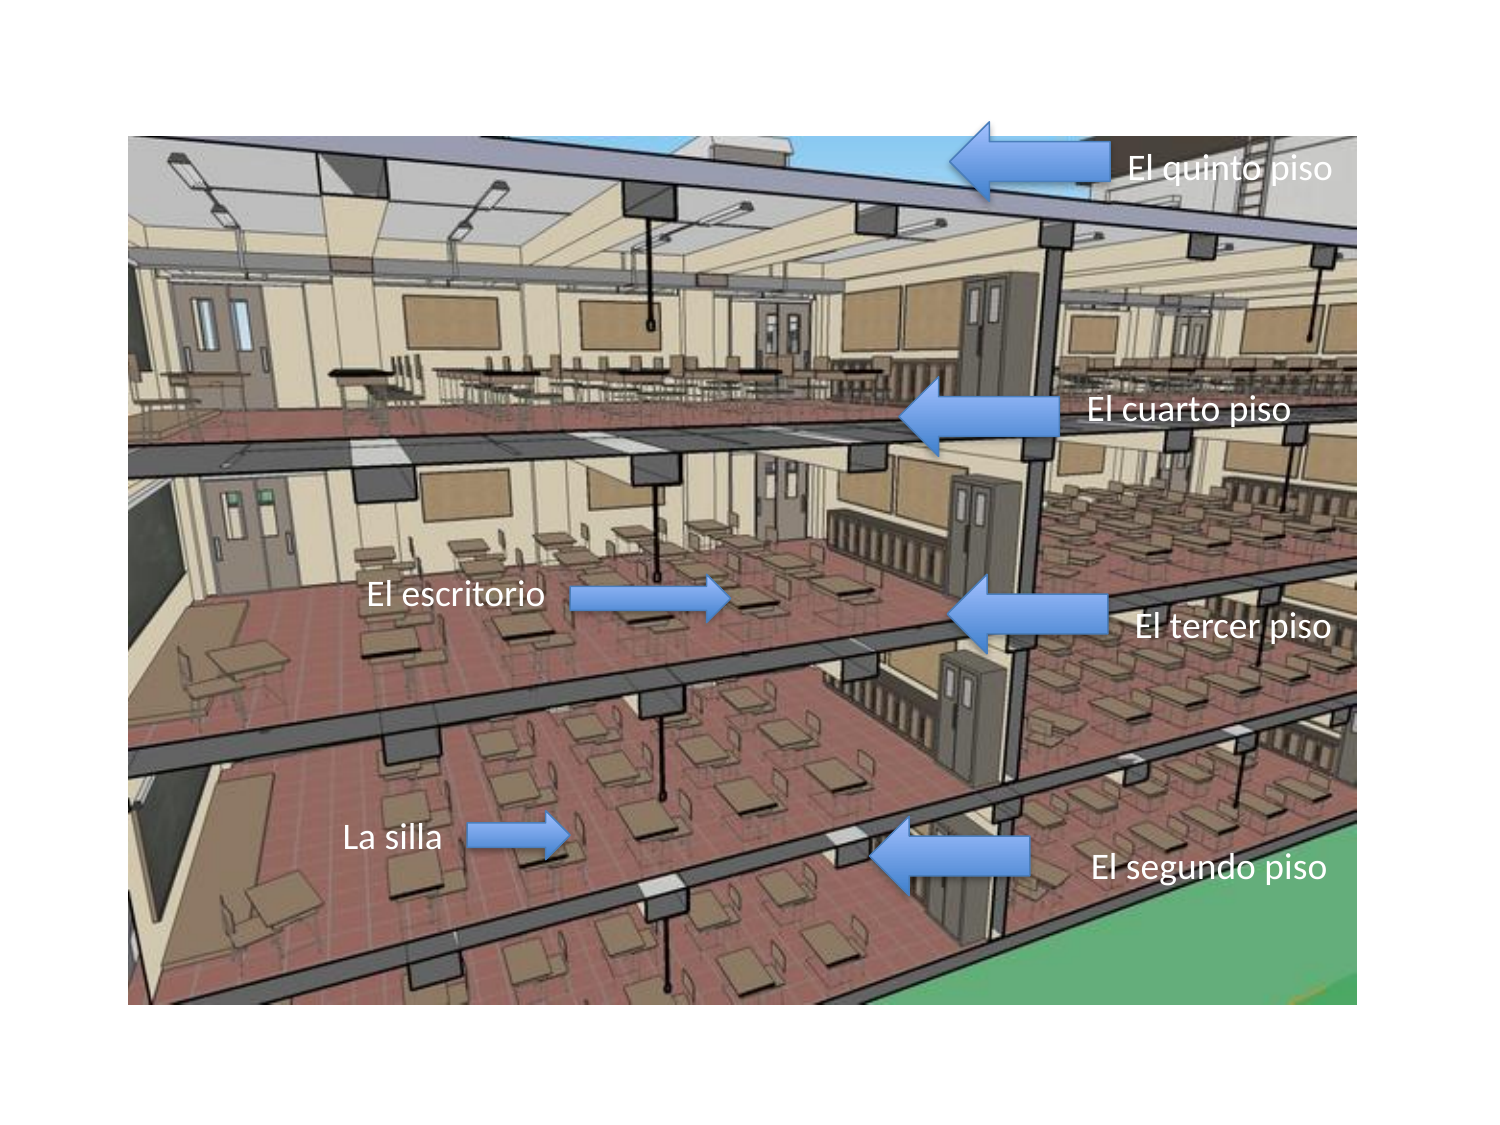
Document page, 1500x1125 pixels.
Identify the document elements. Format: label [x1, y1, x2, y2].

text_box [976, 121, 991, 134]
list [0, 135, 1500, 1006]
